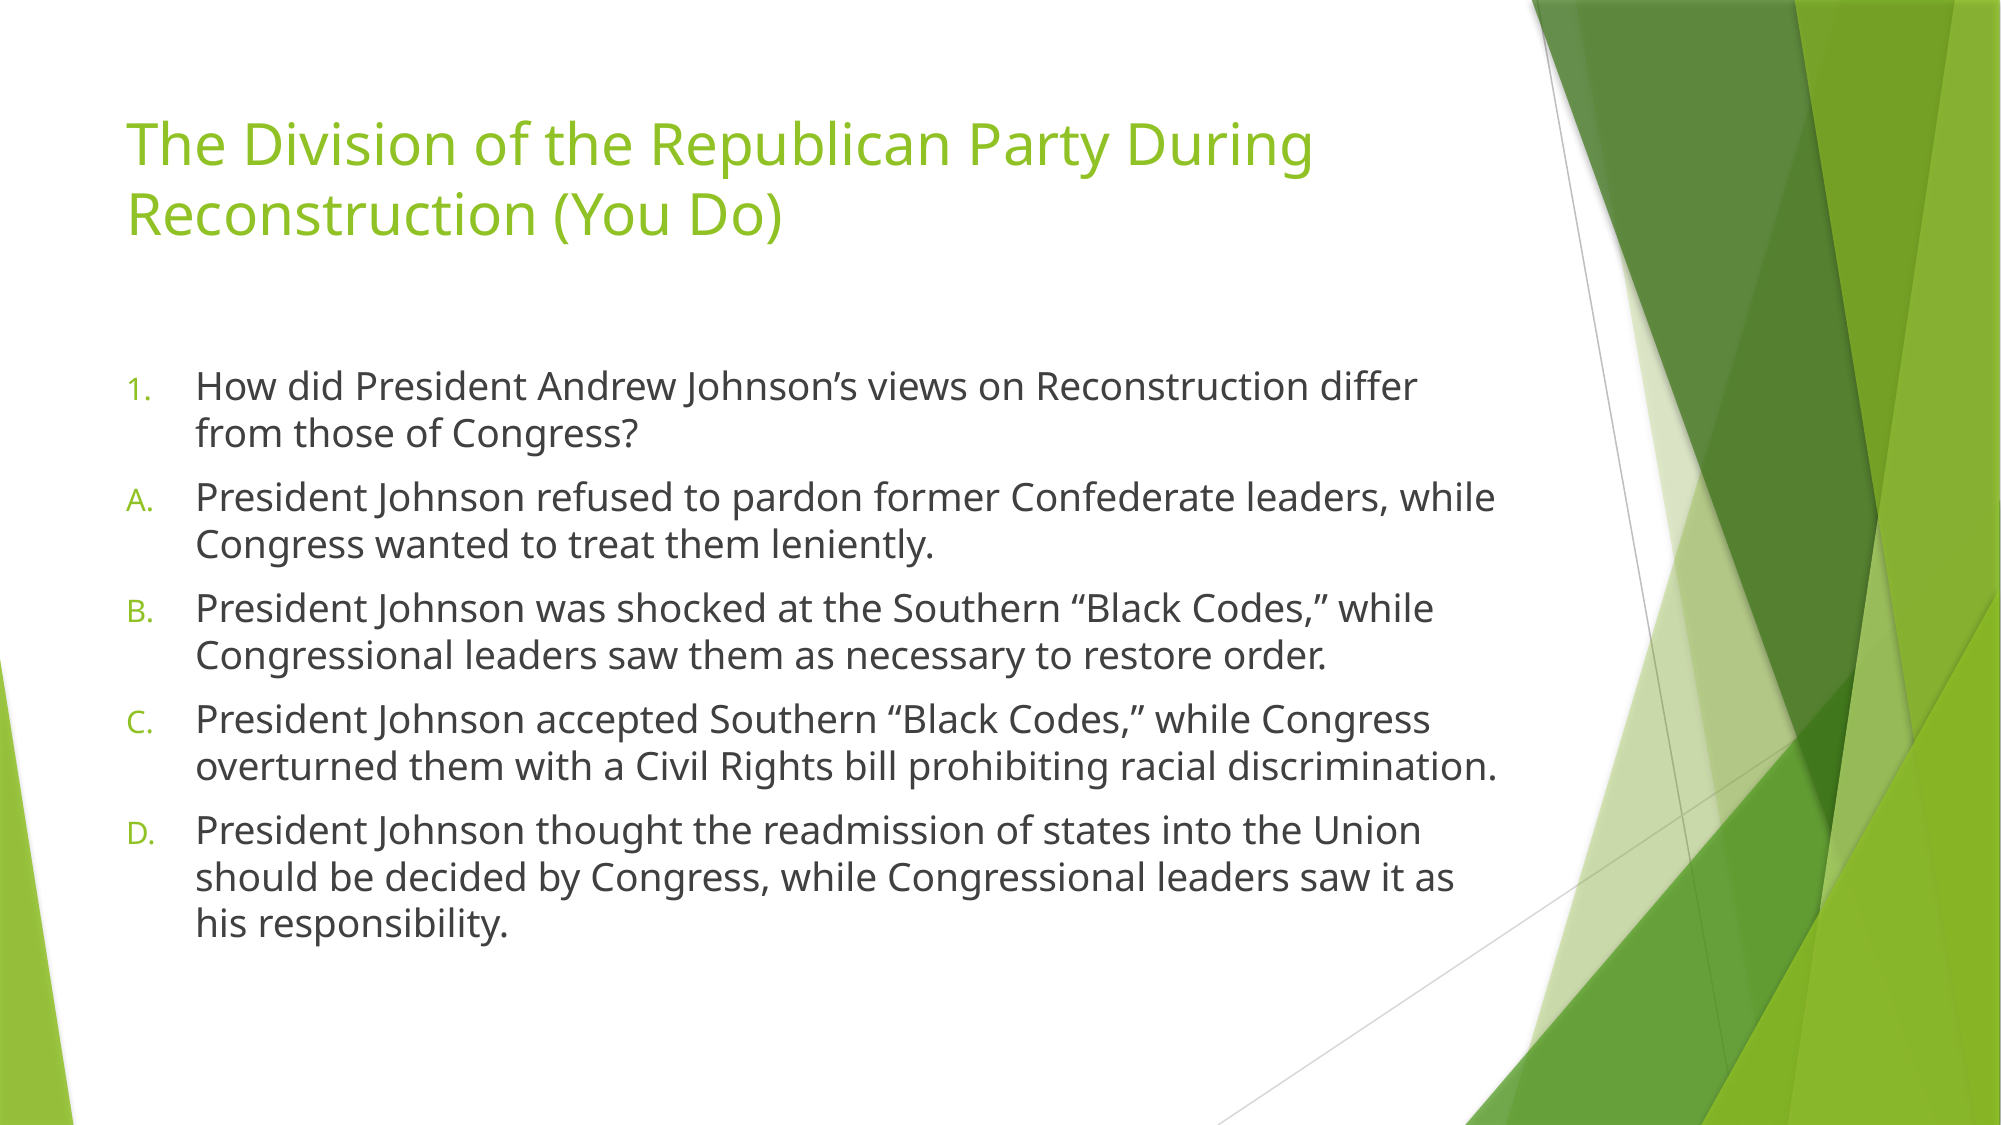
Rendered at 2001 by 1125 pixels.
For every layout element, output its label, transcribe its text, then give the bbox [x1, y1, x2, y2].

list How did President Andrew Johnson’s views on Reconstruction differ from those of Congress? President Johnson refused to pardon former Confederate leaders, while Congress wanted to treat them leniently. President Johnson was shocked at the Southern “Black Codes,” while Congressional leaders saw them as necessary to restore order. President Johnson accepted Southern “Black Codes,” while Congress overturned them with a Civil Rights bill prohibiting racial discrimination. President Johnson thought the readmission of states into the Union should be decided by Congress, while Congressional leaders saw it as his responsibility. [111, 354, 1522, 992]
title The Division of the Republican Party During Reconstruction (You Do) [111, 99, 1494, 233]
